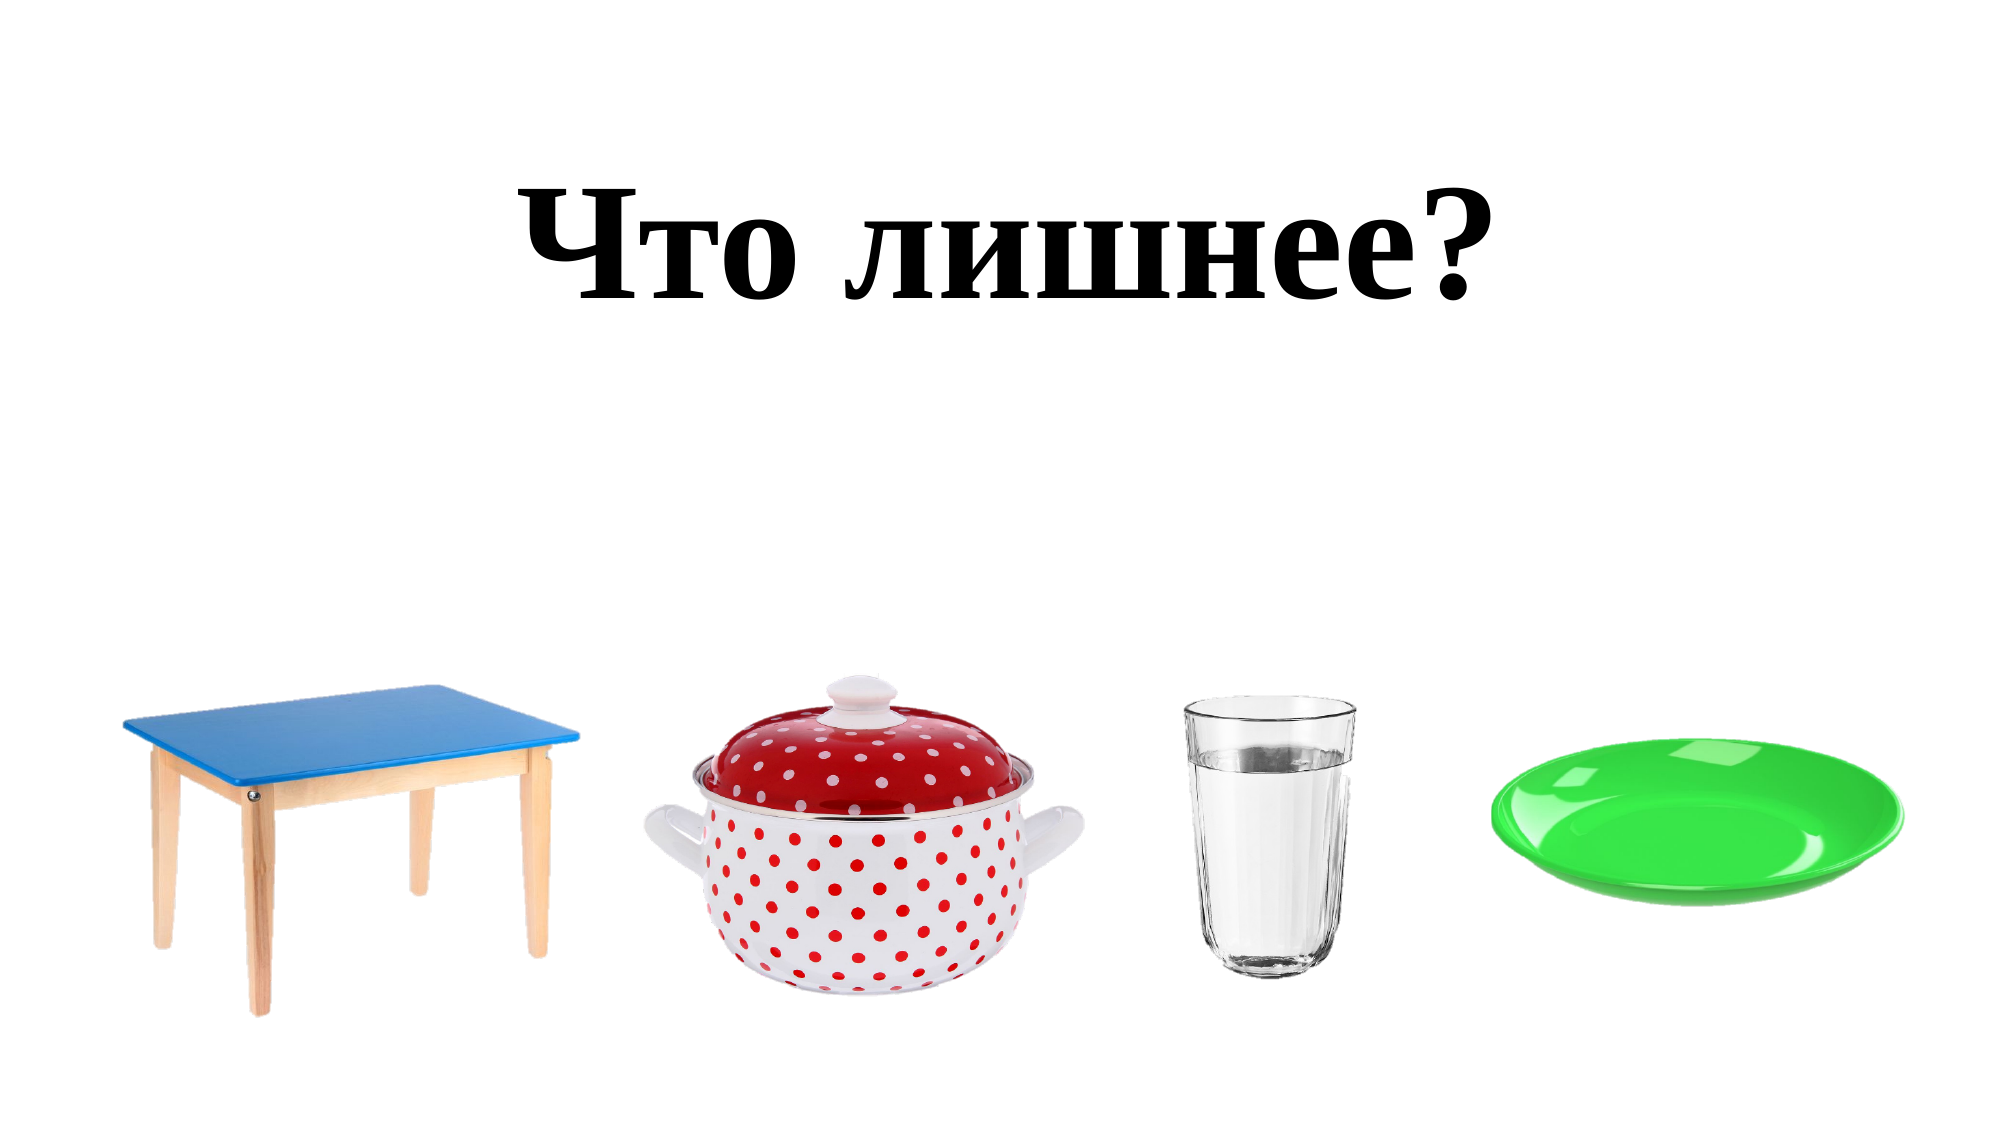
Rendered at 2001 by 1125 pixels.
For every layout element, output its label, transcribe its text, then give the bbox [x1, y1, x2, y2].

picture [1491, 732, 1906, 907]
text_box Что лишнее? [501, 124, 1517, 339]
picture [1176, 690, 1359, 983]
picture [109, 673, 584, 1021]
picture [643, 673, 1085, 999]
